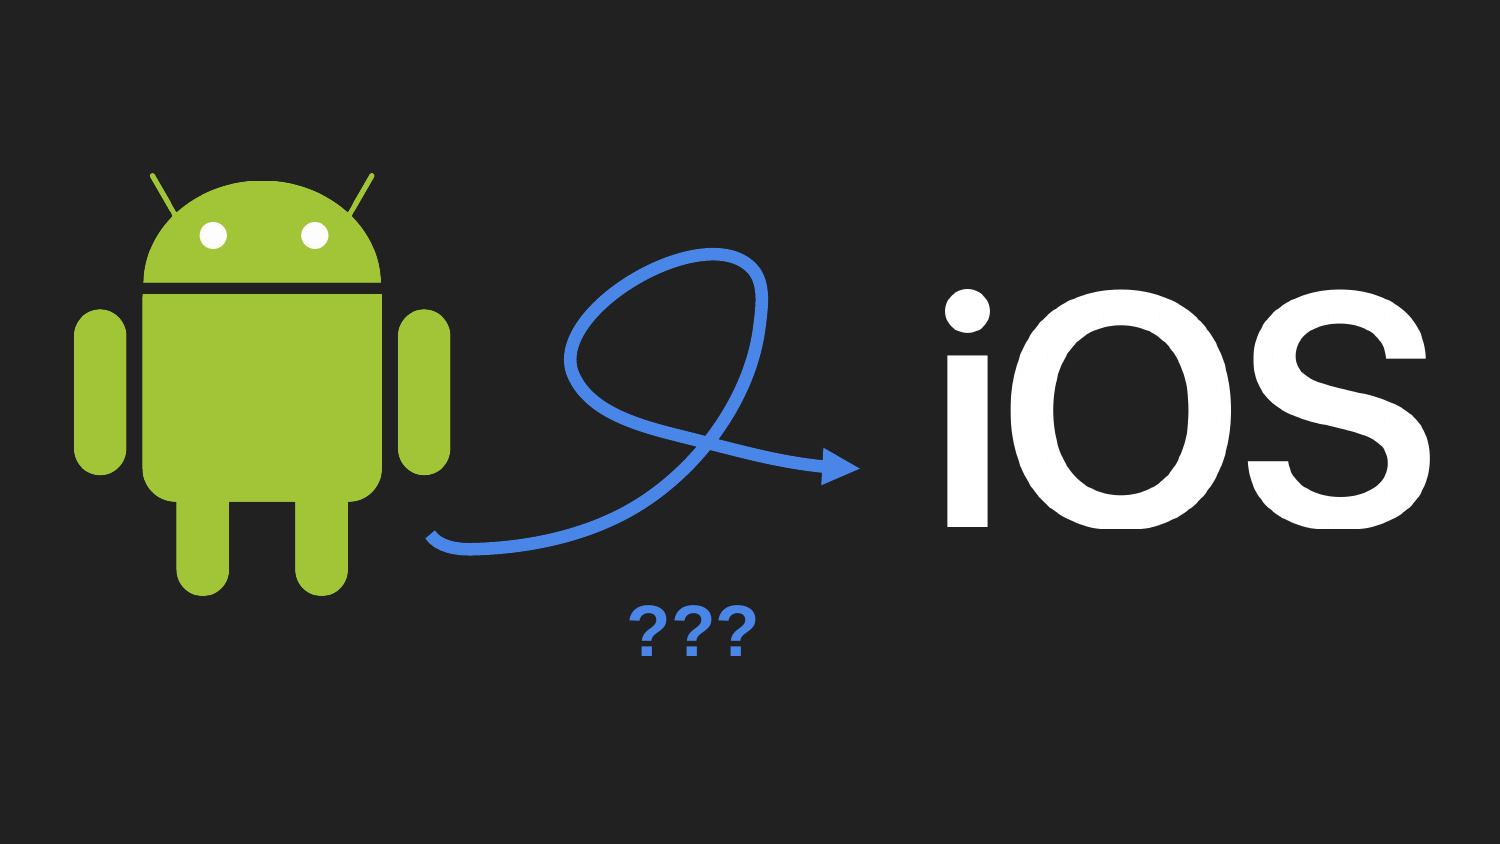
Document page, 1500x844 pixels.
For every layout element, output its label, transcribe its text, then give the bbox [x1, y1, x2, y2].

picture [945, 289, 1431, 529]
text_box [478, 254, 860, 550]
picture [50, 173, 474, 596]
text_box ??? [611, 568, 794, 686]
